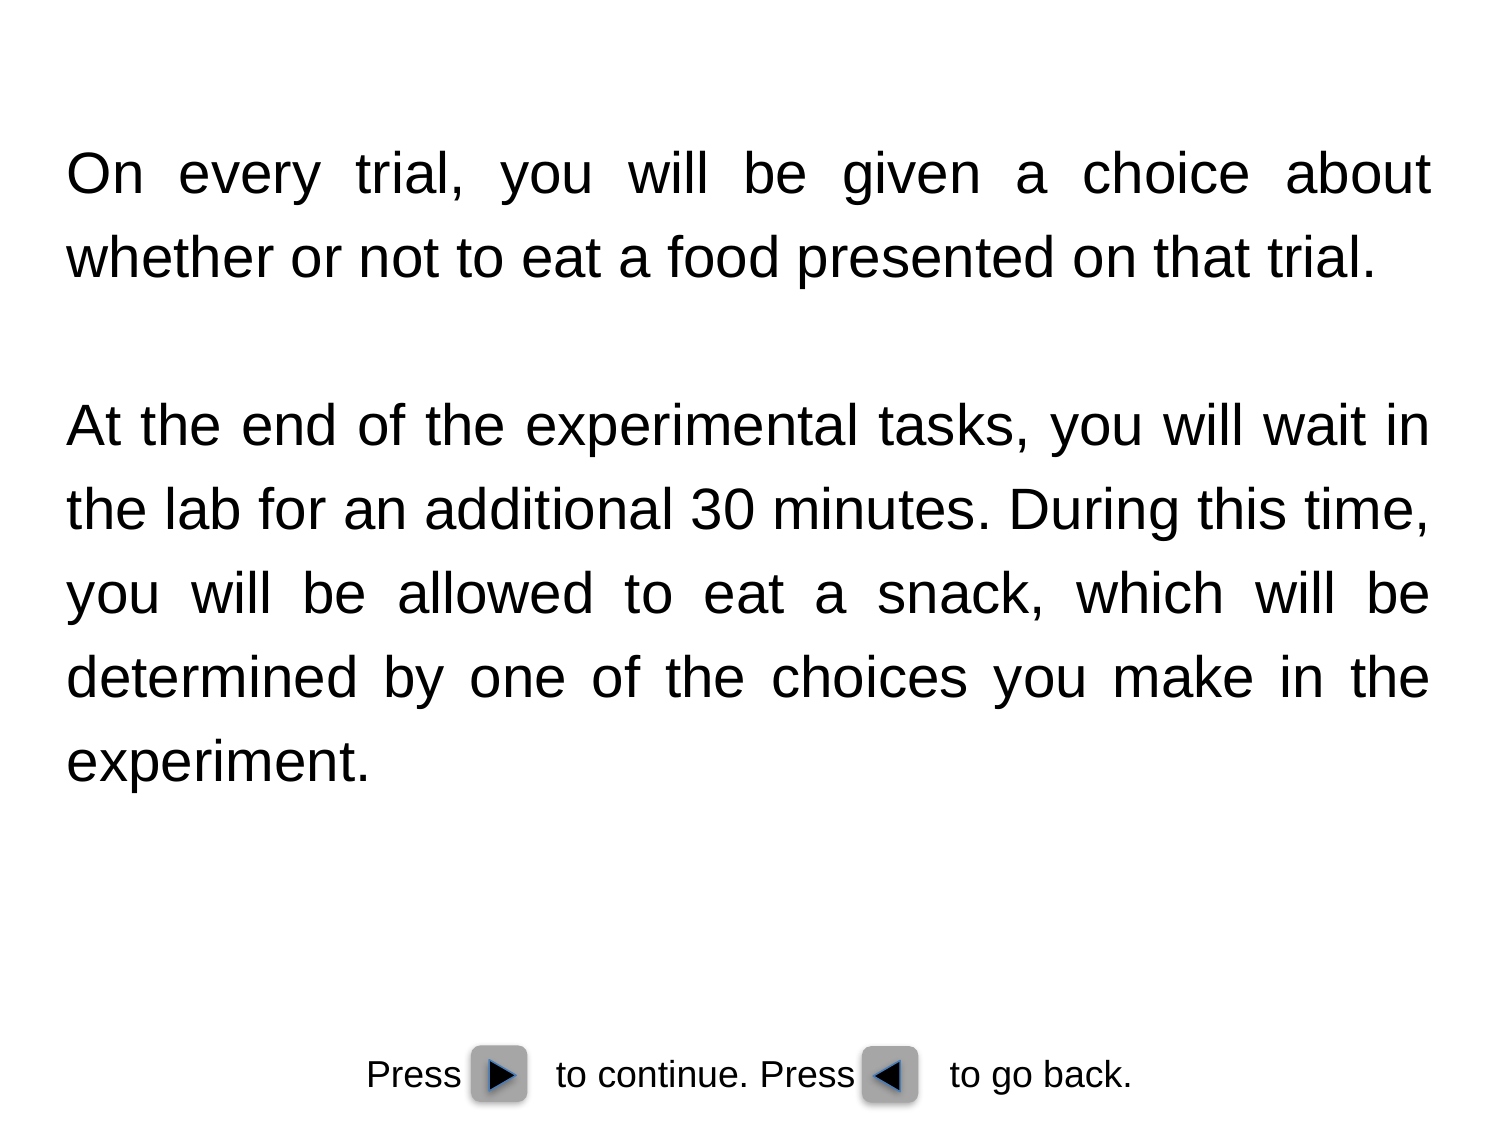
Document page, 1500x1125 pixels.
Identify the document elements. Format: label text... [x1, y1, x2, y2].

text_box On every trial, you will be given a choice about whether or not to eat a food presented on that trial. At the end of the experimental tasks, you will wait in the lab for an additional 30 minutes. During this time, you will be allowed to eat a snack, which will be determined by one of the choices you make in the experiment. [52, 43, 1448, 801]
